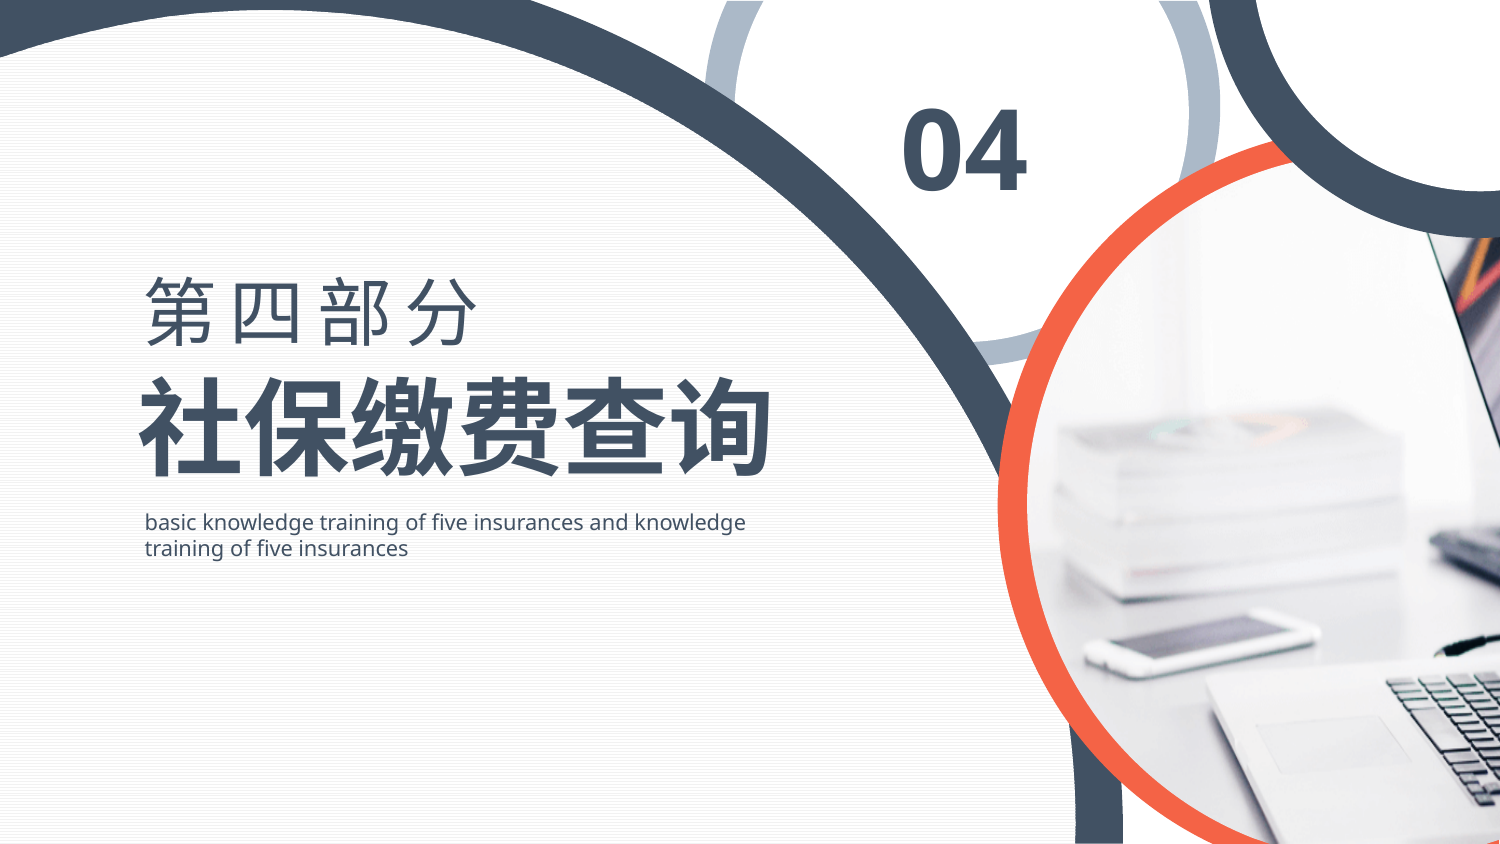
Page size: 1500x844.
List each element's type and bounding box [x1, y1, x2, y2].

text_box [0, 0, 1124, 844]
text_box [1124, 0, 1209, 120]
text_box [1209, 0, 1500, 248]
text_box [974, 120, 1500, 844]
